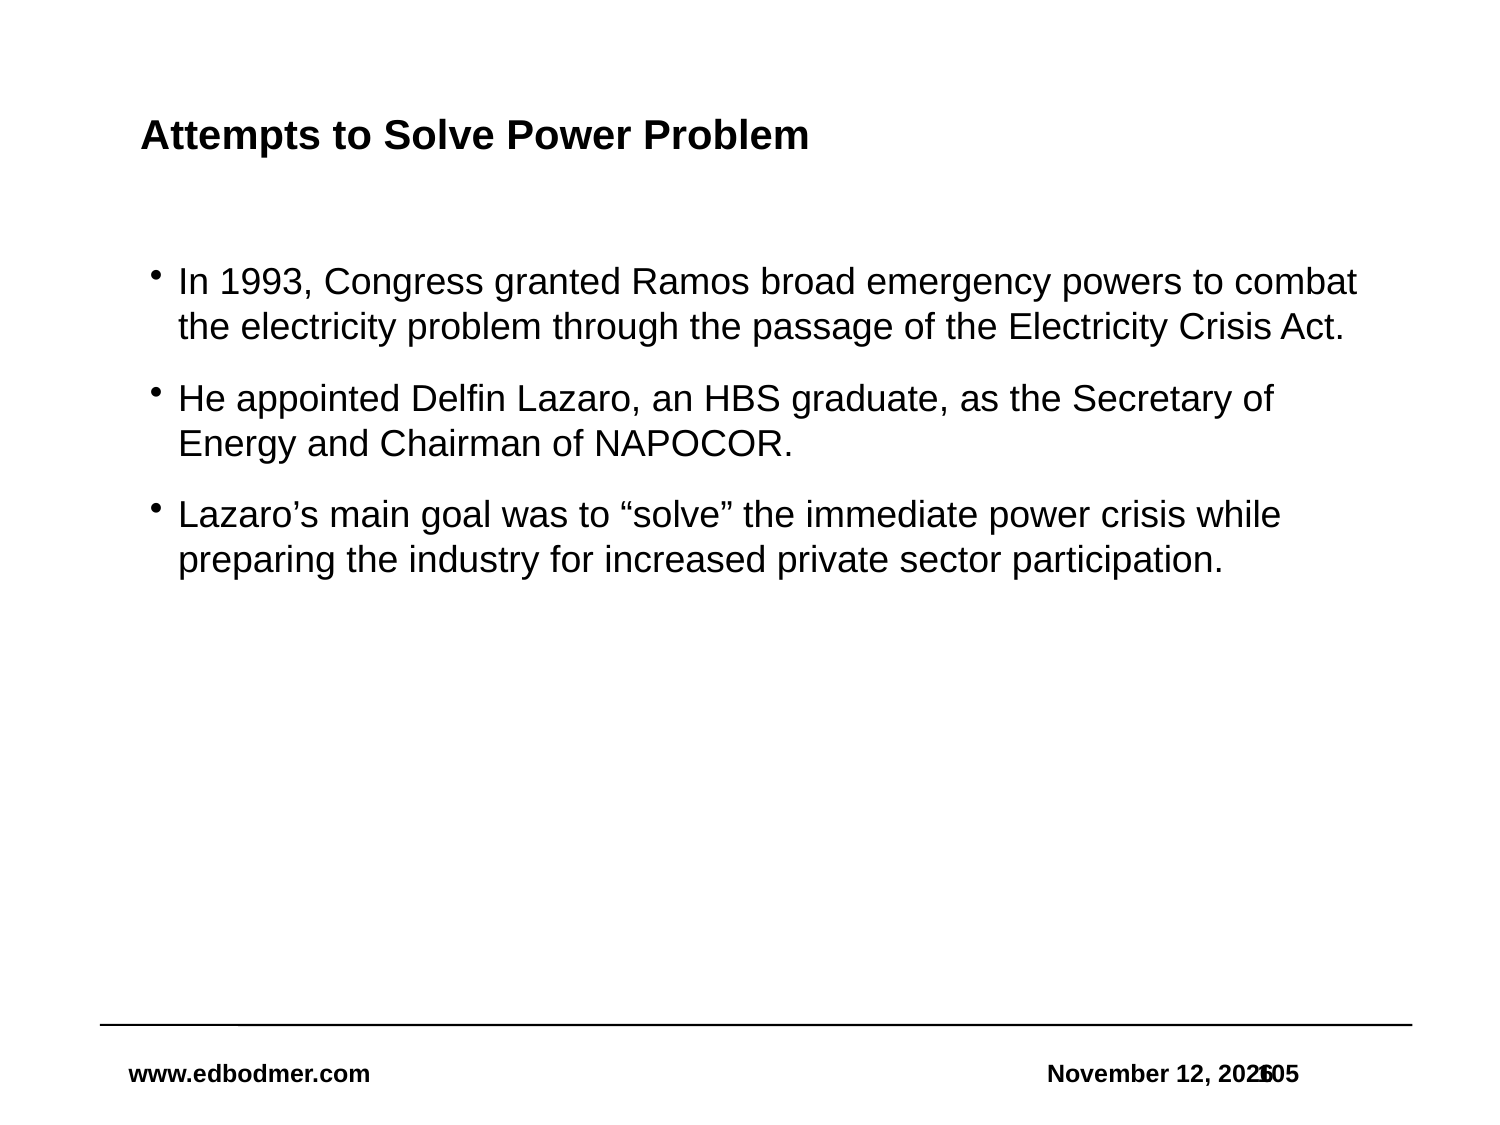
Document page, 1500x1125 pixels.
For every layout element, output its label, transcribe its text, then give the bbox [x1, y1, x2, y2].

list In 1993, Congress granted Ramos broad emergency powers to combat the electricity problem through the passage of the Electricity Crisis Act. He appointed Delfin Lazaro, an HBS graduate, as the Secretary of Energy and Chairman of NAPOCOR. Lazaro’s main goal was to “solve” the immediate power crisis while preparing the industry for increased private sector participation. [124, 249, 1376, 1001]
title Attempts to Solve Power Problem [124, 99, 1288, 226]
